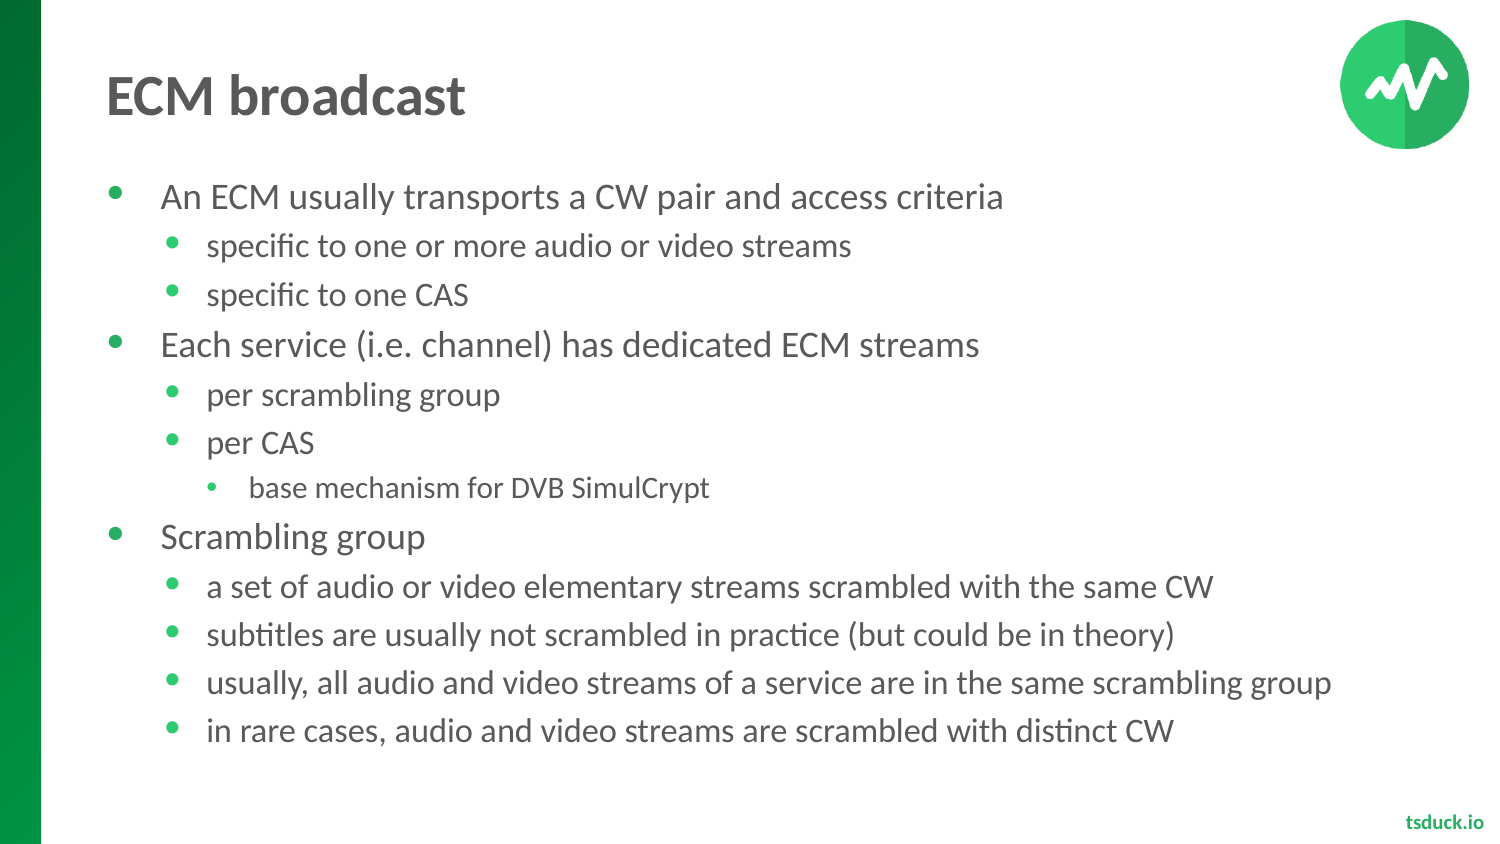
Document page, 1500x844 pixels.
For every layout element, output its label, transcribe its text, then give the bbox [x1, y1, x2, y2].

list An ECM usually transports a CW pair and access criteria specific to one or more audio or video streams specific to one CAS Each service (i.e. channel) has dedicated ECM streams per scrambling group per CAS base mechanism for DVB SimulCrypt Scrambling group a set of audio or video elementary streams scrambled with the same CW subtitles are usually not scrambled in practice (but could be in theory) usually, all audio and video streams of a service are in the same scrambling group in rare cases, audio and video streams are scrambled with distinct CW [91, 164, 1454, 759]
picture [1340, 20, 1469, 149]
title ECM broadcast [91, 38, 1333, 146]
